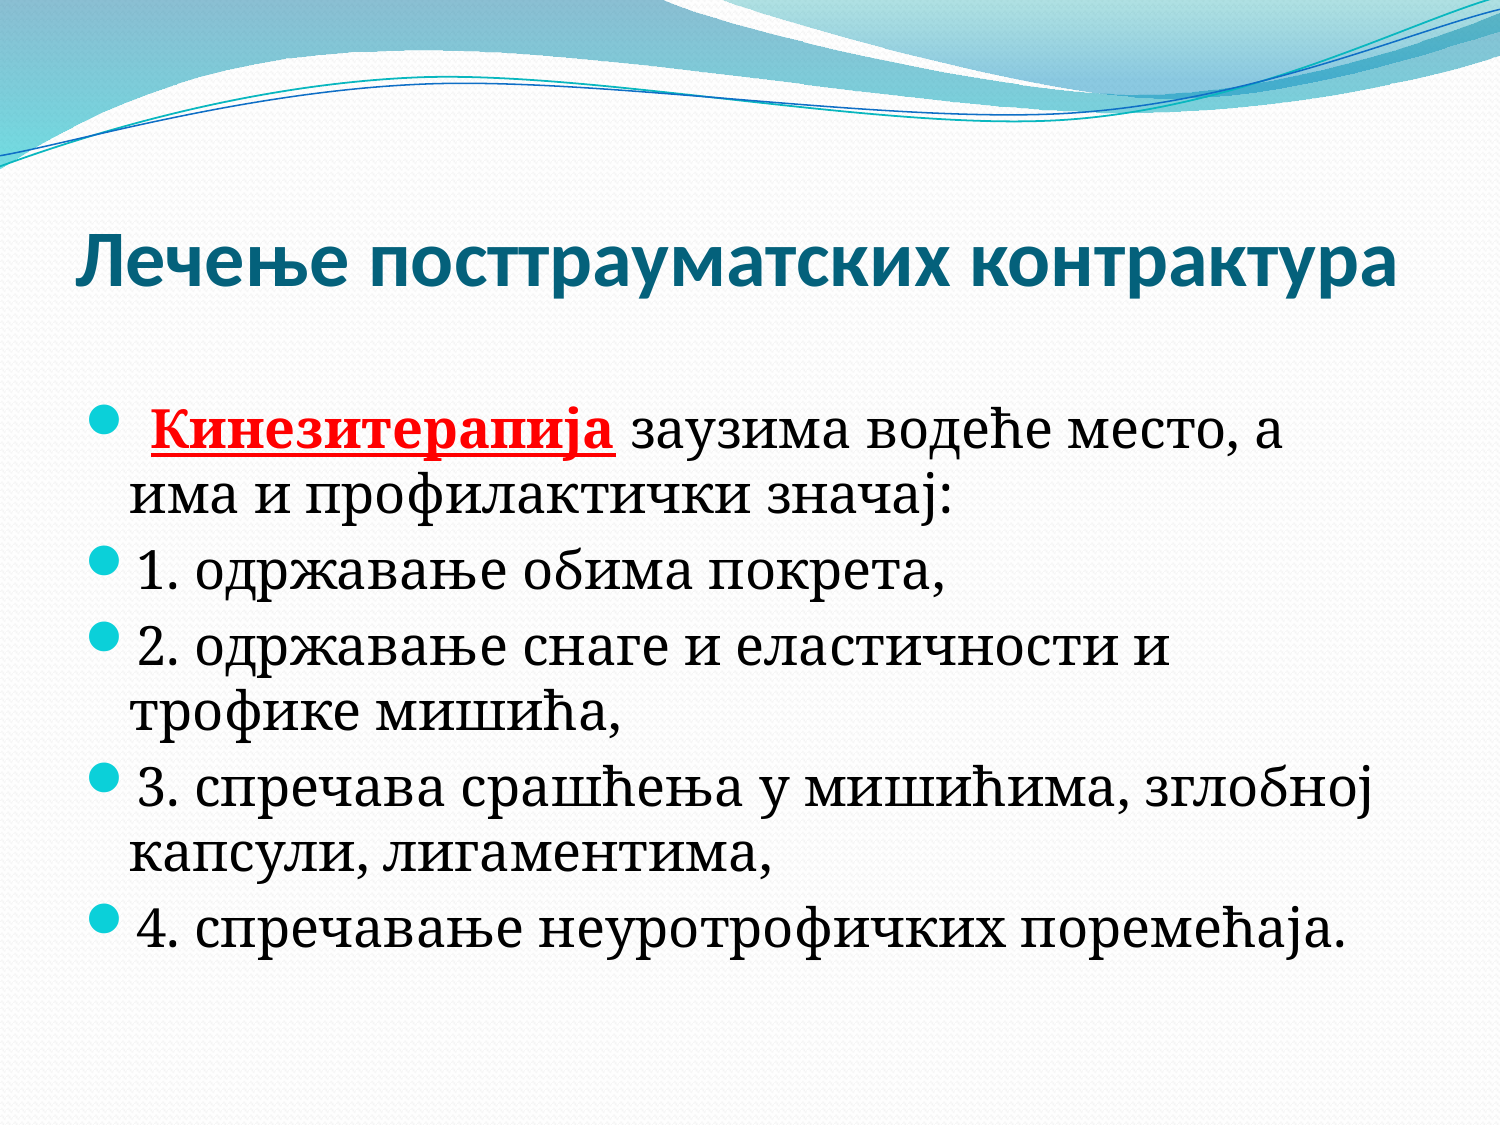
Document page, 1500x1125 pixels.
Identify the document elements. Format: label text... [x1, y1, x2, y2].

list Кинезитерапија заузима водеће место, а има и профилактички значај: 1. одржавање обима покрета, 2. одржавање снаге и еластичности и трофике мишића, 3. спречава срашћења у мишићима, зглобној капсули, лигаментима, 4. спречавање неуротрофичких поремећаја. [70, 386, 1421, 1007]
title Лечење посттрауматских контрактура [75, 115, 1425, 303]
